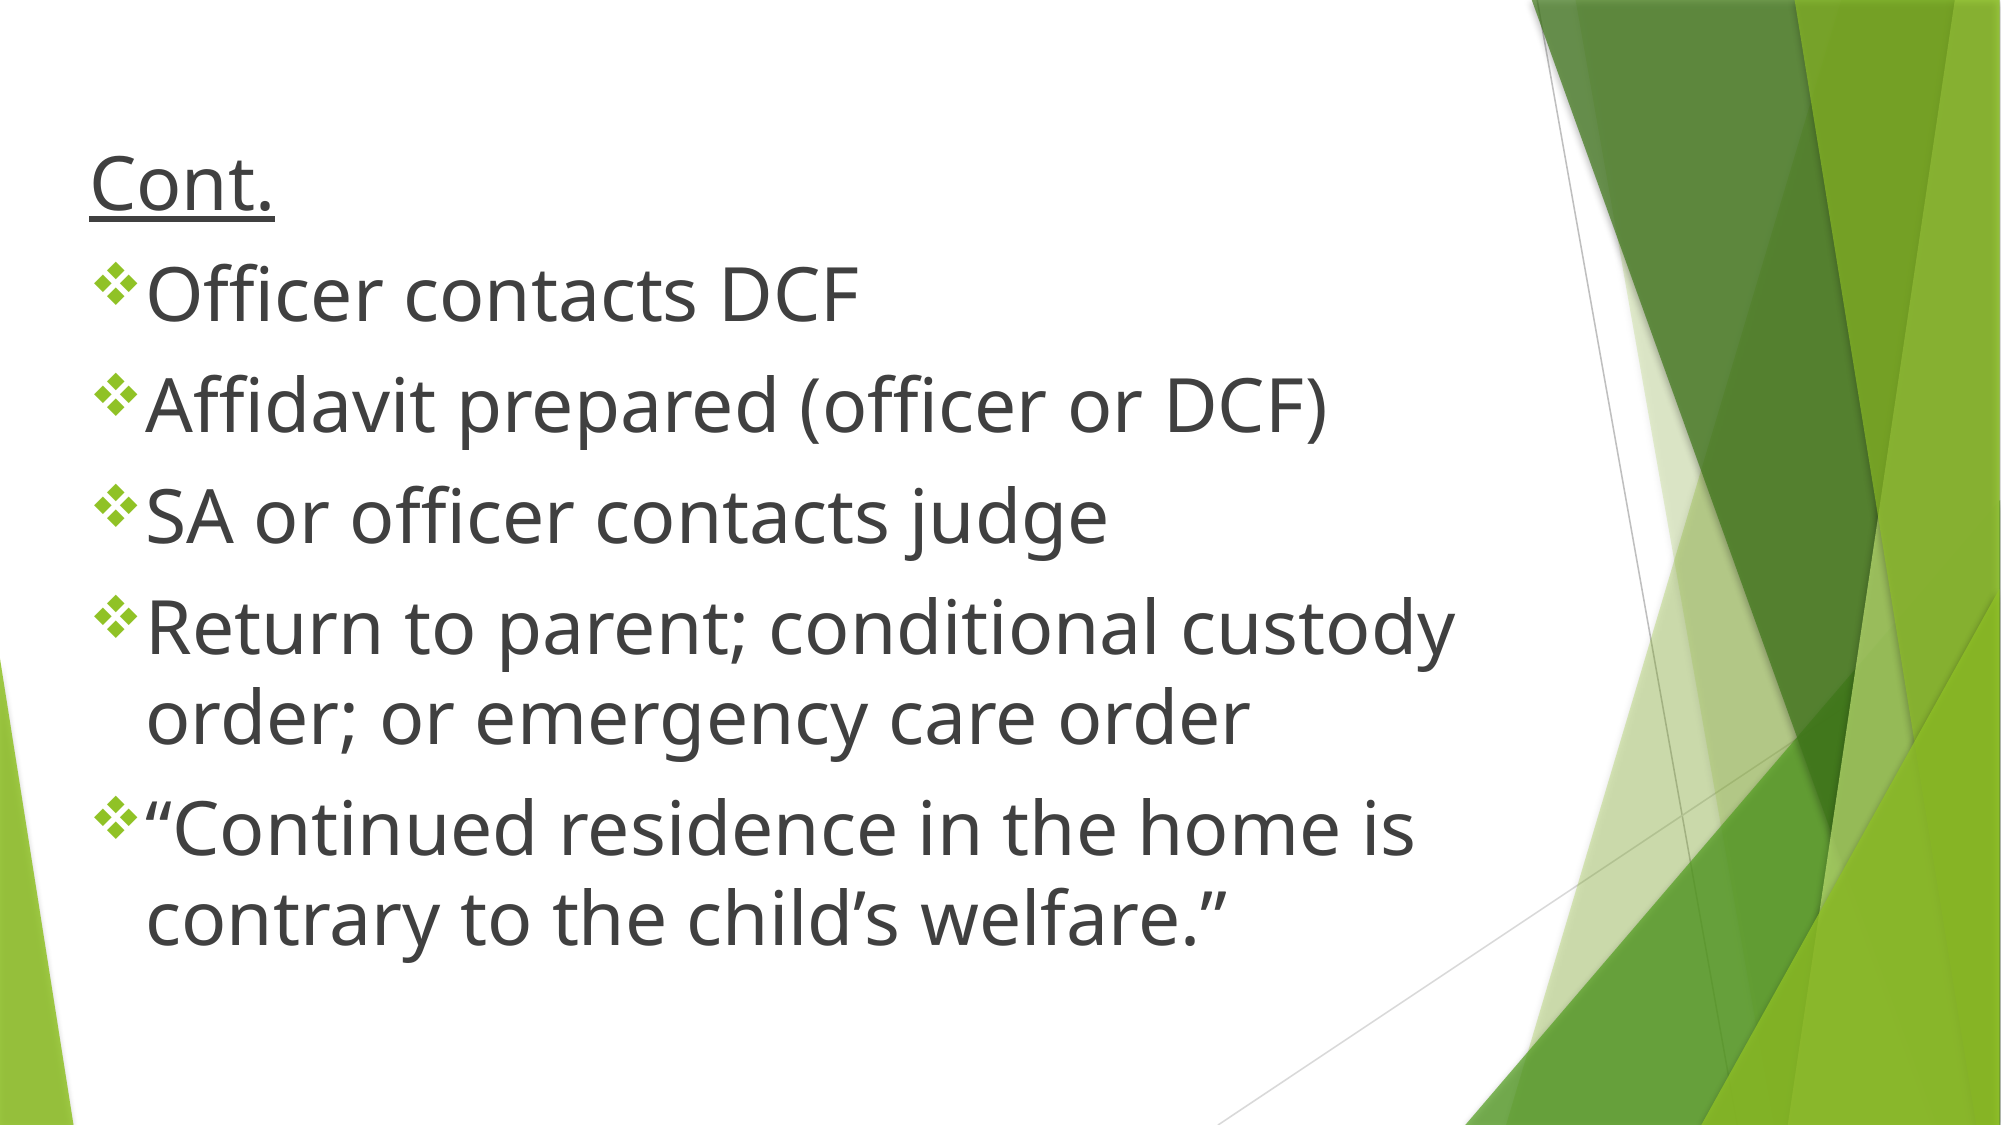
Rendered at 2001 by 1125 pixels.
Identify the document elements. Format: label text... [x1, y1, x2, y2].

list Cont. Officer contacts DCF Affidavit prepared (officer or DCF) SA or officer contacts judge Return to parent; conditional custody order; or emergency care order “Continued residence in the home is contrary to the child’s welfare.” [74, 128, 1485, 765]
